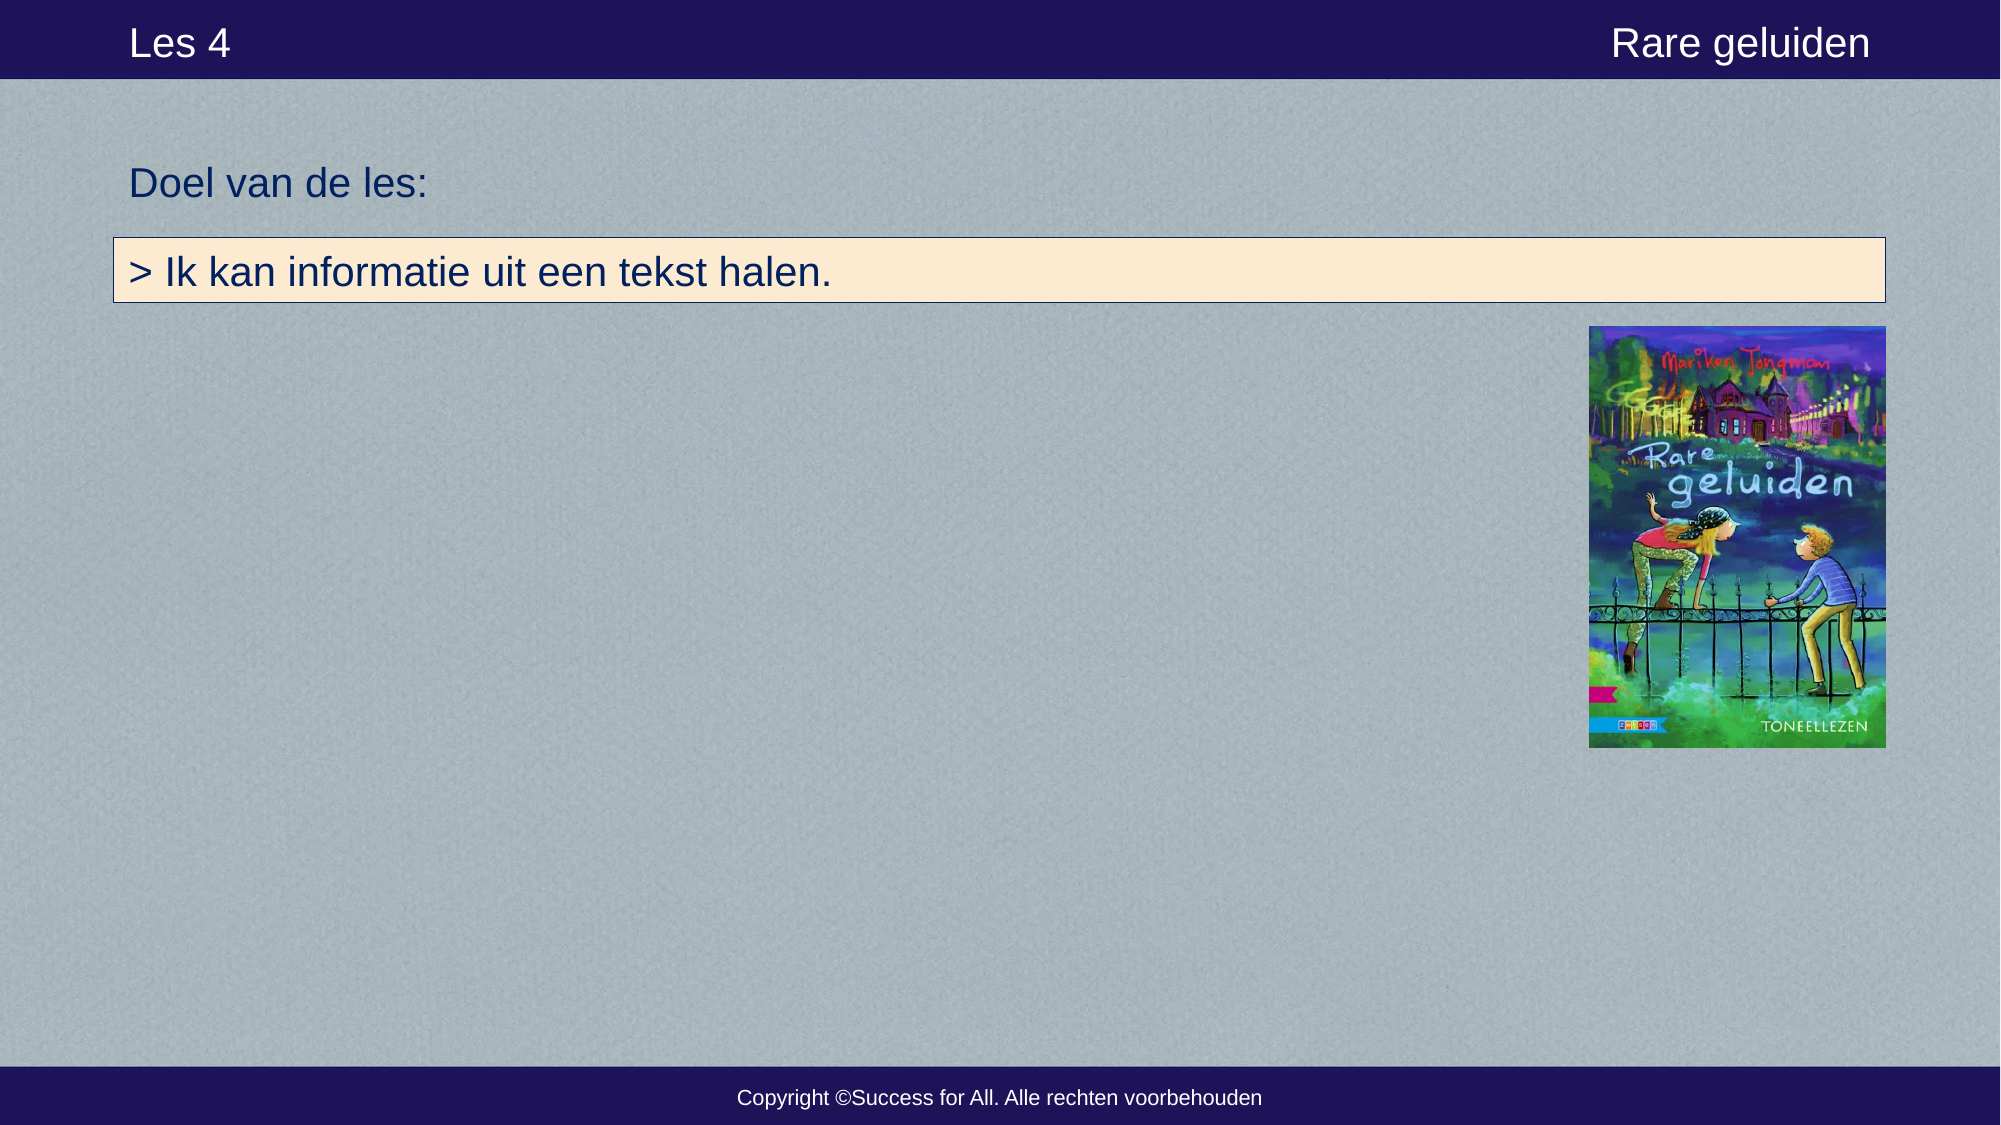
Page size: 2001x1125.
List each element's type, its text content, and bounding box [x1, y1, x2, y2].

text_box > Ik kan informatie uit een tekst halen. [113, 237, 1886, 303]
text_box Doel van de les: [113, 148, 1635, 214]
text_box Rare geluiden [999, 8, 1886, 73]
text_box Les 4 [114, 8, 354, 73]
picture [0, 0, 2001, 1125]
text_box Copyright ©Success for All. Alle rechten voorbehouden [0, 1076, 2000, 1125]
